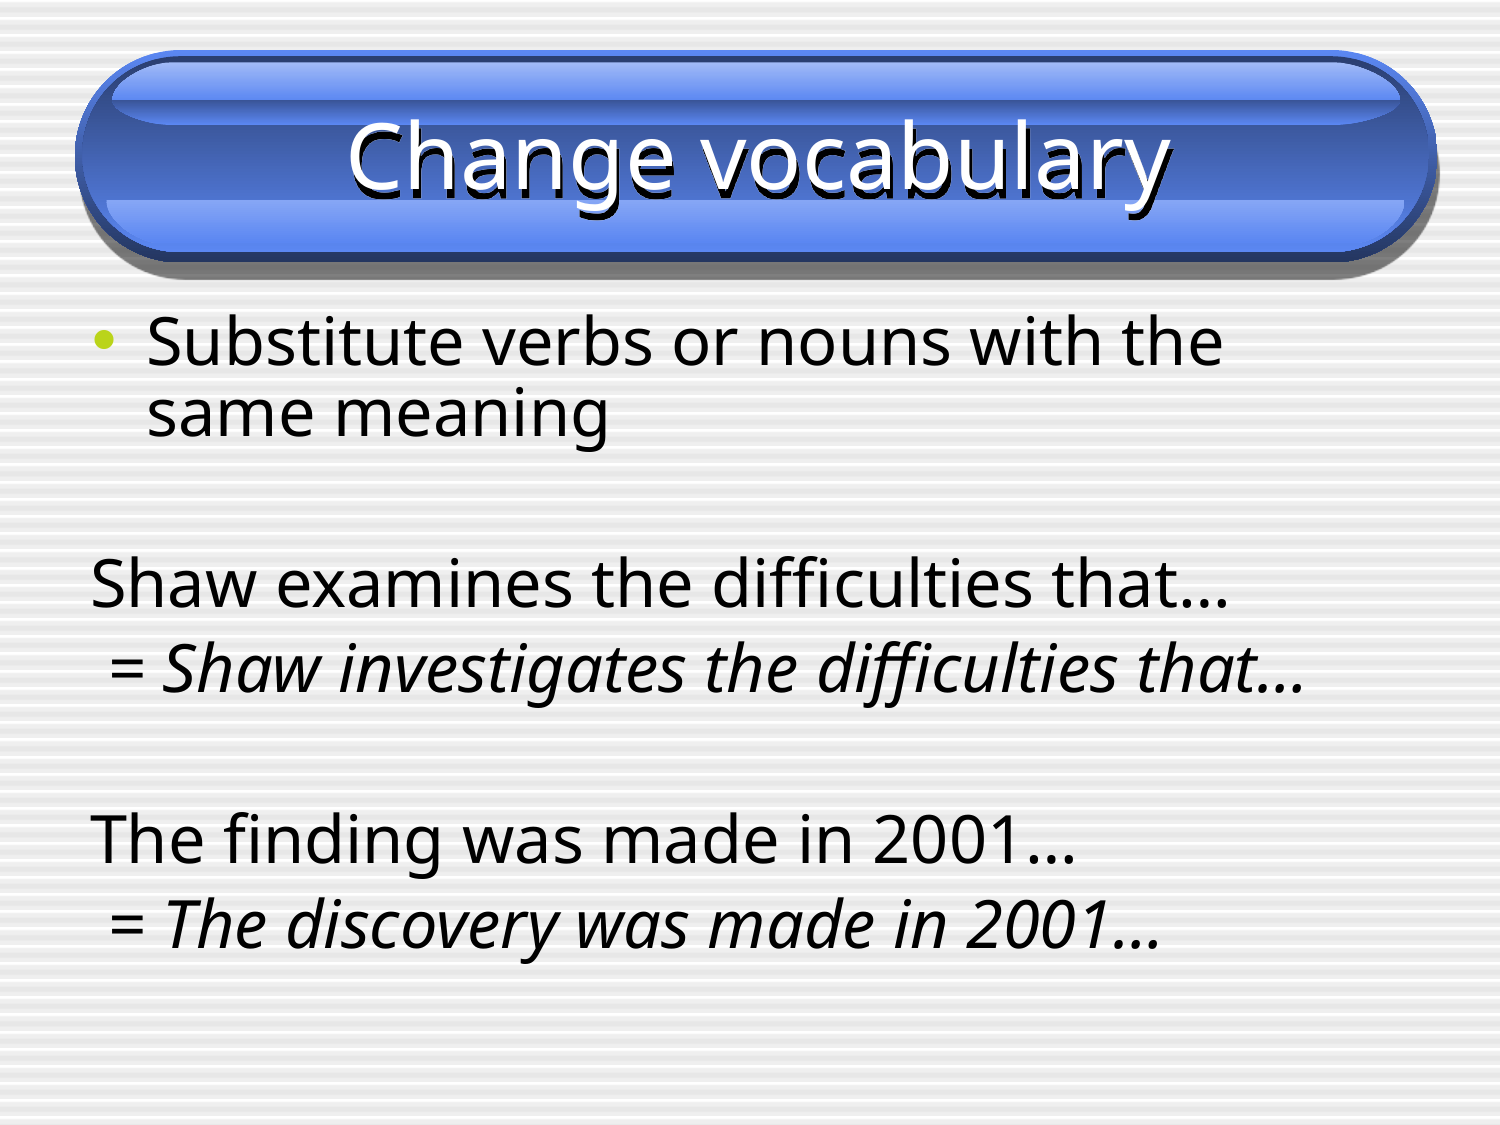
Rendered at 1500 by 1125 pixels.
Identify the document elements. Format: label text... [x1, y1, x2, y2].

title Change vocabulary [129, 79, 1388, 226]
list Substitute verbs or nouns with the same meaning Shaw examines the difficulties that… = Shaw investigates the difficulties that… The finding was made in 2001… = The discovery was made in 2001… [74, 299, 1426, 1013]
picture [0, 0, 1500, 1125]
